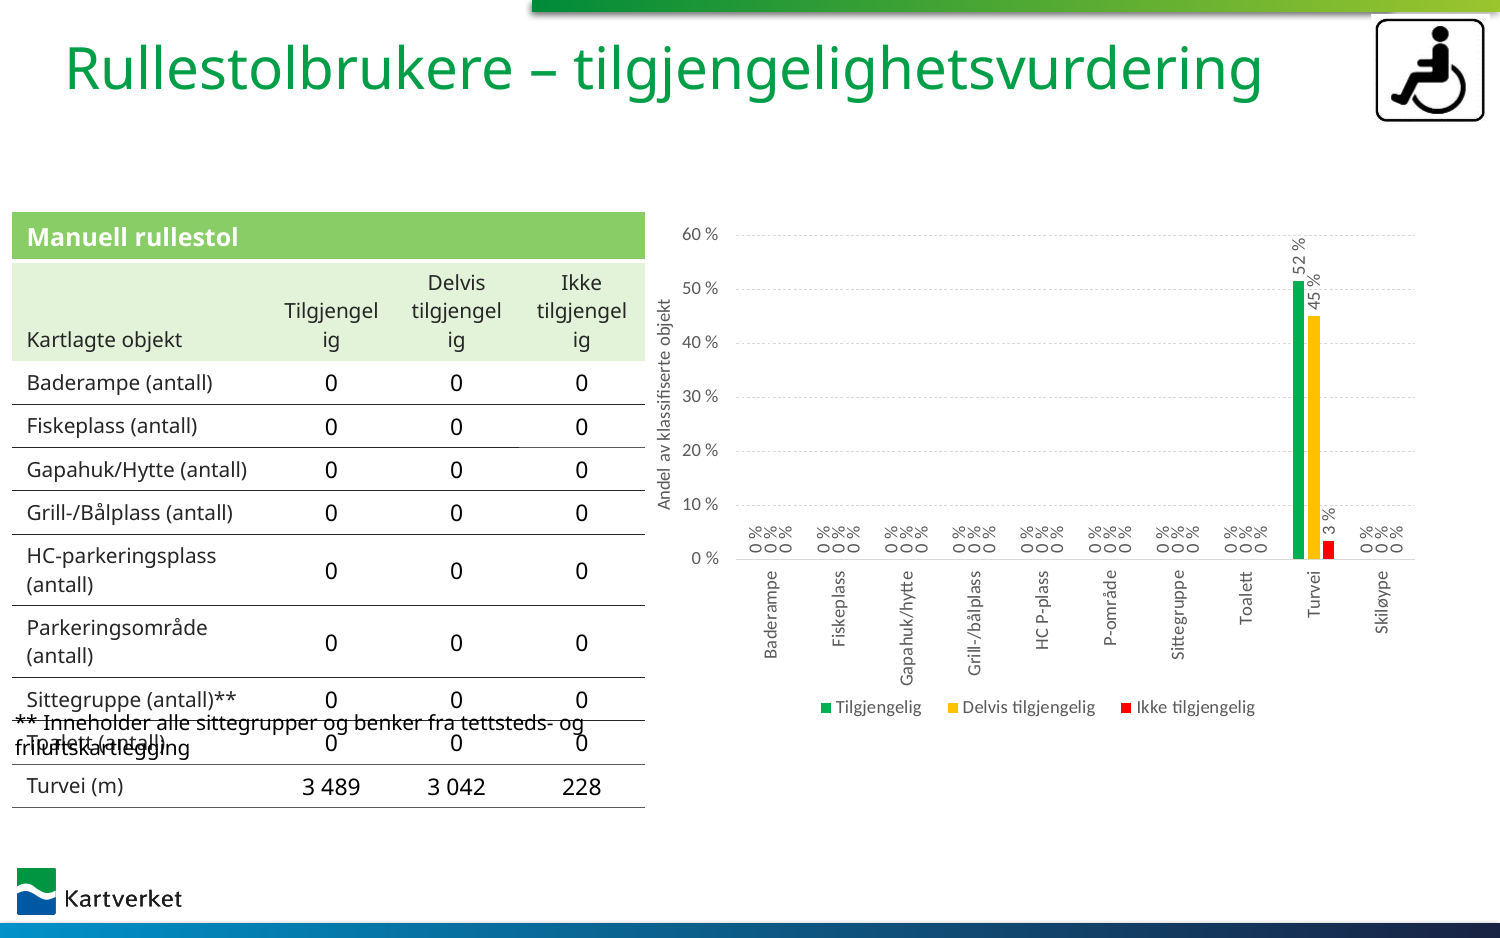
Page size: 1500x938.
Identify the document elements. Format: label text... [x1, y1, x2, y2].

table_cell 0 [394, 491, 519, 534]
table_cell Gapahuk/Hytte (antall) [12, 448, 269, 490]
table_cell 0 [269, 491, 394, 534]
table_cell 0 [519, 491, 638, 534]
table_cell 3 489 [269, 768, 394, 807]
table_cell Baderampe (antall) [12, 361, 269, 404]
table_cell Kartlagte objekt [12, 263, 269, 361]
text_box Rullestolbrukere – tilgjengelighetsvurdering [49, 12, 1372, 109]
table_cell 0 [519, 535, 638, 605]
table_cell Tilgjengelig [269, 263, 394, 361]
table_cell 0 [269, 678, 394, 702]
text_box ** Inneholder alle sittegrupper og benker fra tettsteds- og friluftskartlegging [0, 702, 745, 768]
table_cell Parkeringsområde (antall) [12, 606, 269, 677]
table_cell 0 [269, 361, 394, 404]
table_cell 0 [269, 606, 394, 677]
table_cell Grill-/Bålplass (antall) [12, 491, 269, 534]
table_cell 0 [269, 405, 394, 447]
table_cell 0 [519, 678, 638, 702]
table_cell 0 [519, 405, 638, 447]
picture [1371, 13, 1491, 127]
table_cell 228 [519, 768, 645, 807]
table_cell 3 042 [394, 768, 519, 807]
table_header Manuell rullestol [12, 212, 645, 259]
table_cell 0 [394, 361, 519, 404]
table_cell Fiskeplass (antall) [12, 405, 269, 447]
table_cell 0 [519, 448, 638, 490]
table_cell Ikke tilgjengelig [519, 263, 638, 361]
table_cell 0 [394, 405, 519, 447]
table_cell 0 [269, 448, 394, 490]
table_cell 0 [394, 448, 519, 490]
table_cell 0 [394, 678, 519, 702]
table_cell Delvis tilgjengelig [394, 263, 519, 361]
table_cell 0 [519, 606, 638, 677]
table_cell 0 [394, 535, 519, 605]
table_cell HC-parkeringsplass (antall) [12, 535, 269, 605]
table_cell Sittegruppe (antall)** [12, 678, 269, 702]
table_cell 0 [269, 535, 394, 605]
picture [643, 218, 1426, 728]
table_cell 0 [519, 361, 638, 404]
table_cell Turvei (m) [12, 768, 269, 807]
table_cell 0 [394, 606, 519, 677]
